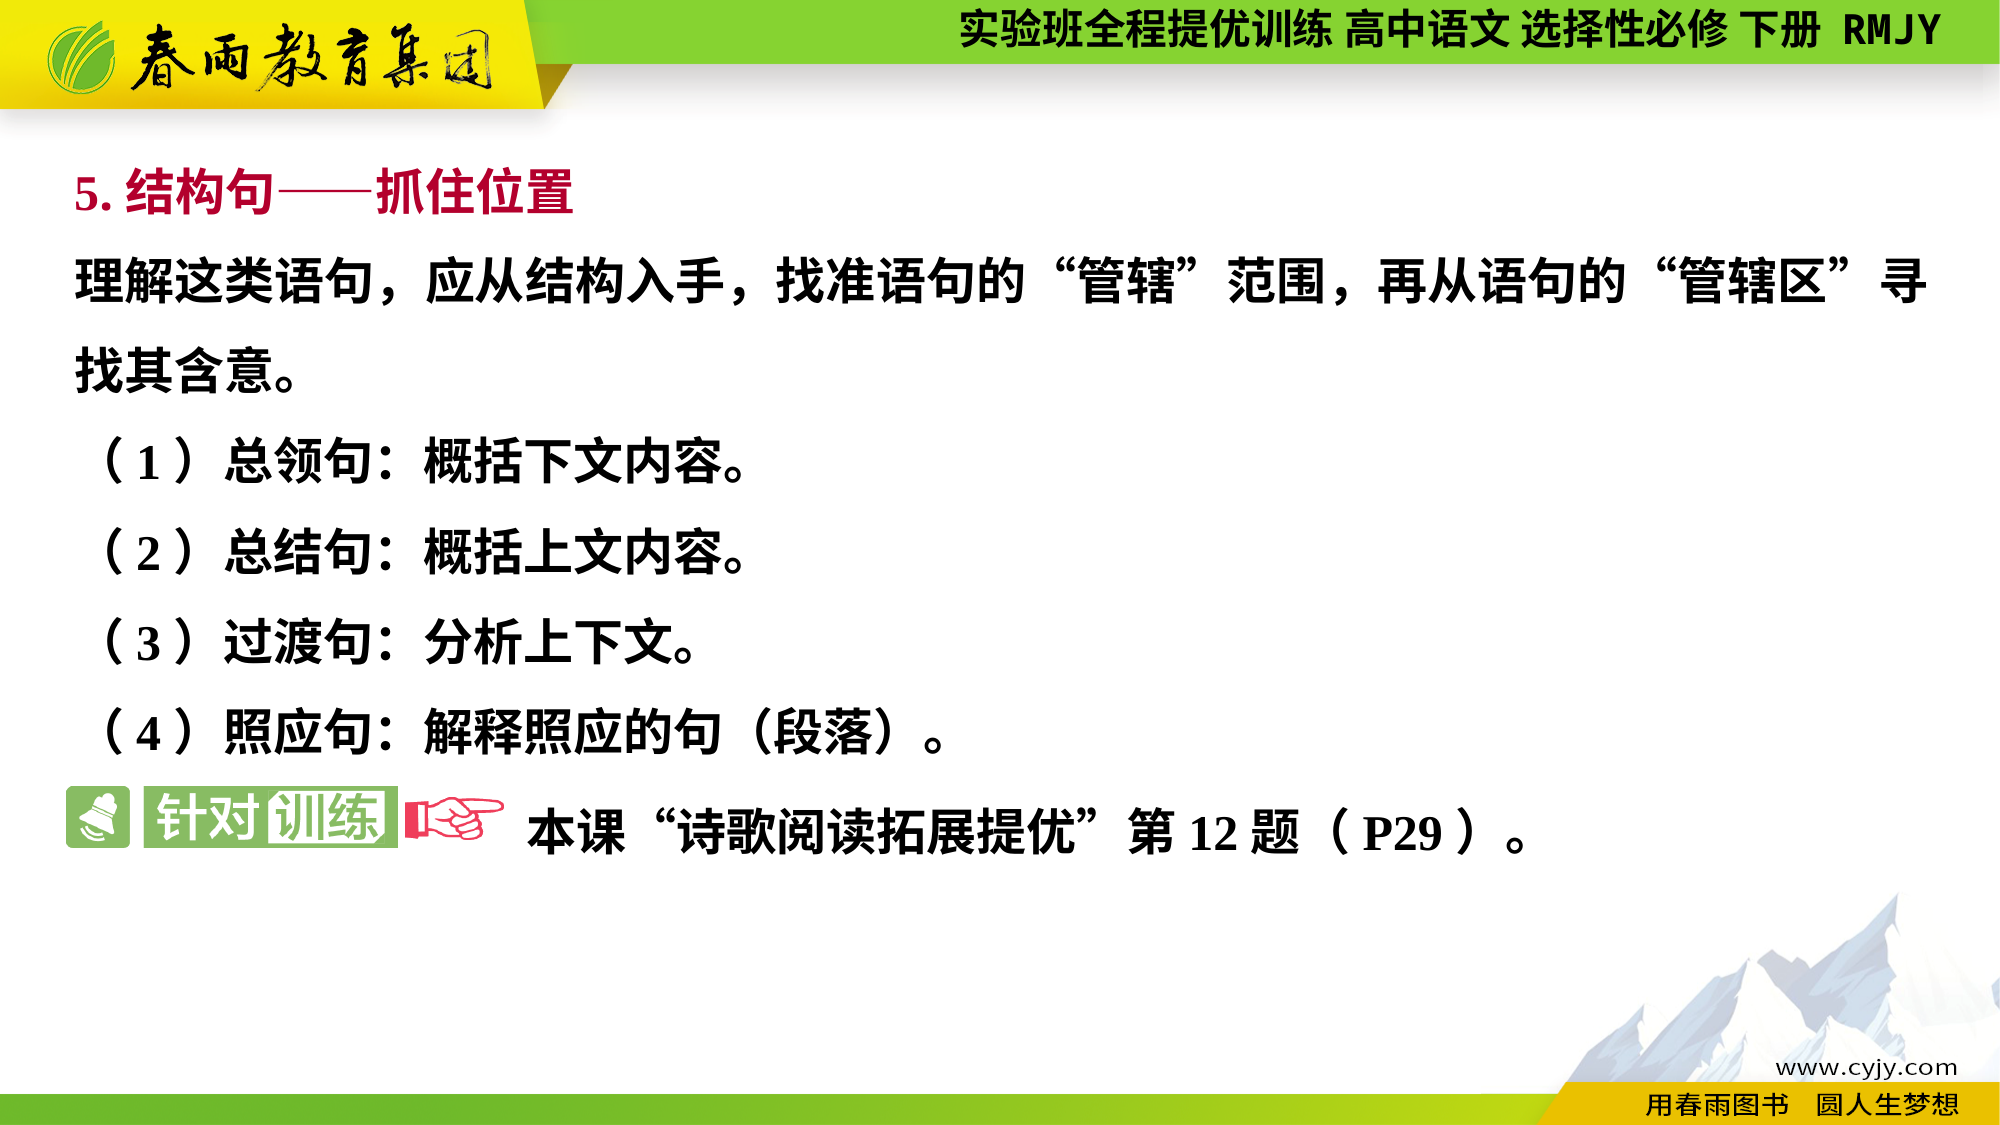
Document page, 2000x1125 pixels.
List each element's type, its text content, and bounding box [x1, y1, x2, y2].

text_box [66, 763, 1944, 859]
list 5.结构句——抓住位置 理解这类语句，应从结构入手，找准语句的“管辖”范围，再从语句的“管辖区”寻找其含意。 （1）总领句：概括下文内容。 （2）总结句：概括上文内容。 （3）过渡句：分析上下文。 （4）照应句：解释照应的句（段落）。 [59, 122, 1944, 774]
picture [0, 0, 2000, 1125]
